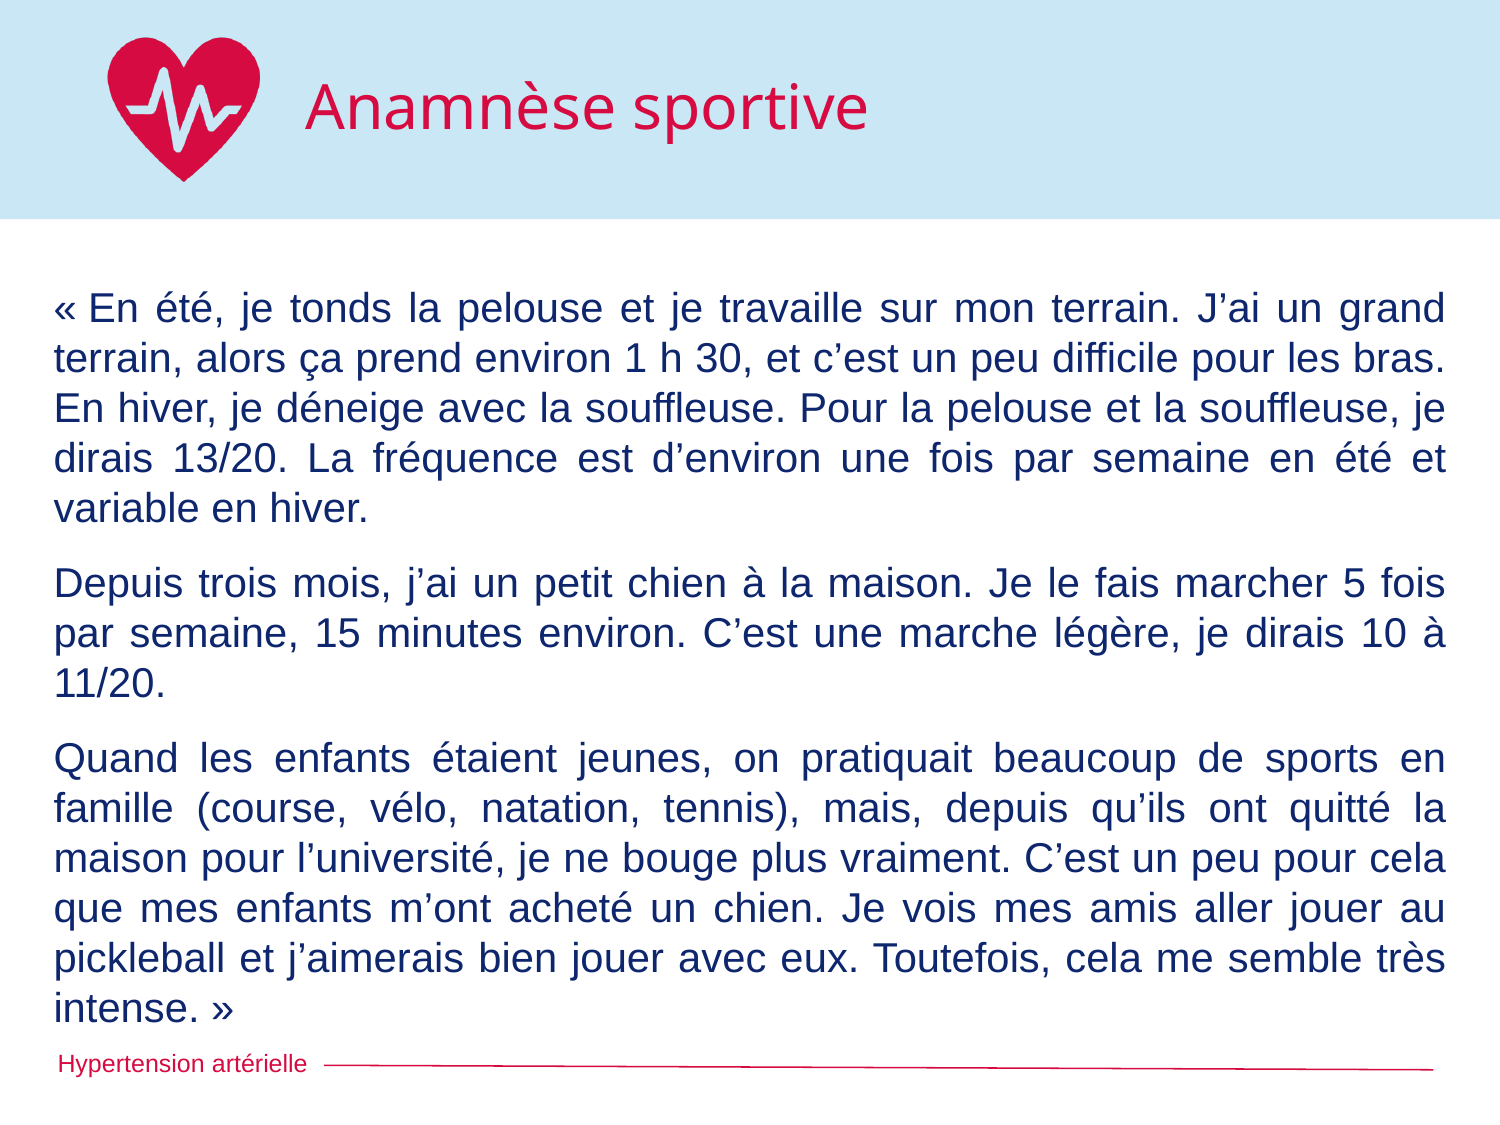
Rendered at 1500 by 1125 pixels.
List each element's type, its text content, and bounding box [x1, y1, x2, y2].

list Hypertension artérielle [42, 1043, 325, 1080]
title Anamnèse sportive [295, 59, 1465, 160]
text_box « En été, je tonds la pelouse et je travaille sur mon terrain. J’ai un grand terrain, alors ça prend environ 1 h 30, et c’est un peu difficile pour les bras. En hiver, je déneige avec la souffleuse. Pour la pelouse et la souffleuse, je dirais 13/20. La fréquence est d’environ une fois par semaine en été et variable en hiver. Depuis trois mois, j’ai un petit chien à la maison. Je le fais marcher 5 fois par semaine, 15 minutes environ. C’est une marche légère, je dirais 10 à 11/20. Quand les enfants étaient jeunes, on pratiquait beaucoup de sports en famille (course, vélo, natation, tennis), mais, depuis qu’ils ont quitté la maison pour l’université, je ne bouge plus vraiment. C’est un peu pour cela que mes enfants m’ont acheté un chien. Je vois mes amis aller jouer au pickleball et j’aimerais bien jouer avec eux. Toutefois, cela me semble très intense. » [38, 273, 1462, 1039]
picture [76, 2, 291, 217]
